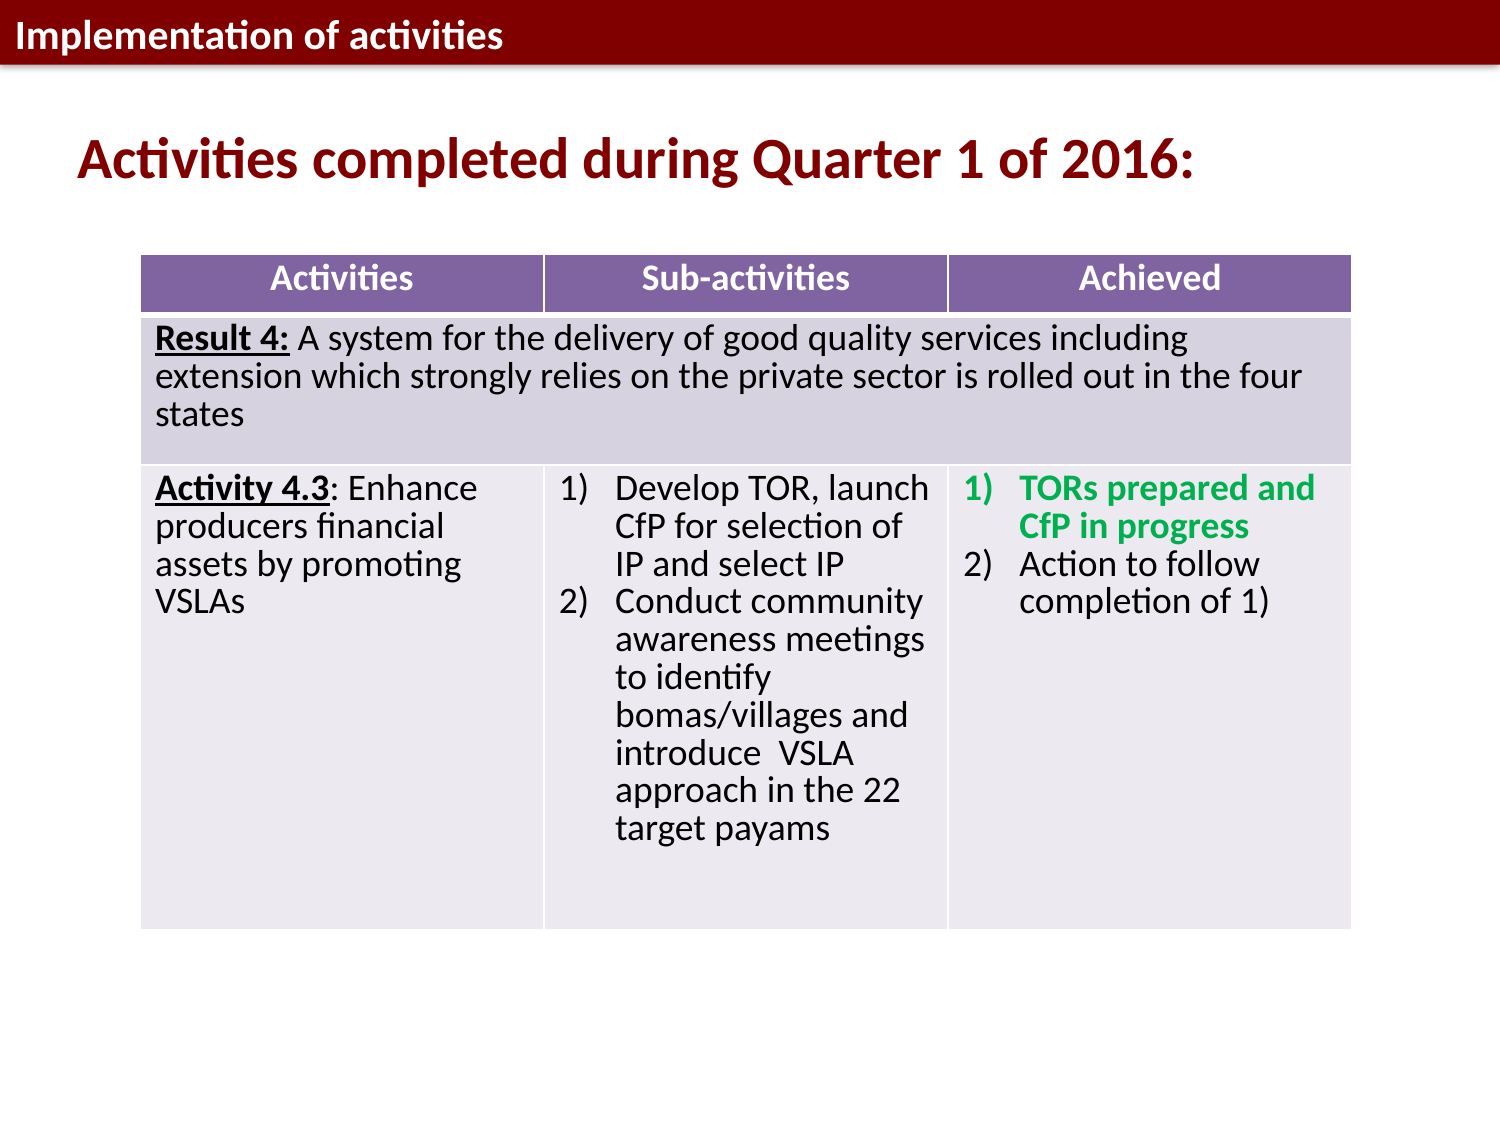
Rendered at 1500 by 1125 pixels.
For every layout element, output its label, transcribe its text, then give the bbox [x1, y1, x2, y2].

table_cell TORs prepared and CfP in progress Action to follow completion of 1) [949, 466, 1351, 929]
table_cell Activity 4.3: Enhance producers financial assets by promoting VSLAs [141, 466, 543, 929]
text_box Activities completed during Quarter 1 of 2016: [62, 112, 1238, 198]
table_header Achieved [949, 255, 1351, 312]
text_box Implementation of activities [0, 0, 1500, 65]
table_cell Result 4: A system for the delivery of good quality services including extension which strongly relies on the private sector is rolled out in the four states [141, 318, 1351, 464]
table_cell Develop TOR, launch CfP for selection of IP and select IP Conduct community awareness meetings to identify bomas/villages and introduce VSLA approach in the 22 target payams [545, 466, 947, 929]
table_header Activities [141, 255, 543, 312]
table_header Sub-activities [545, 255, 947, 312]
